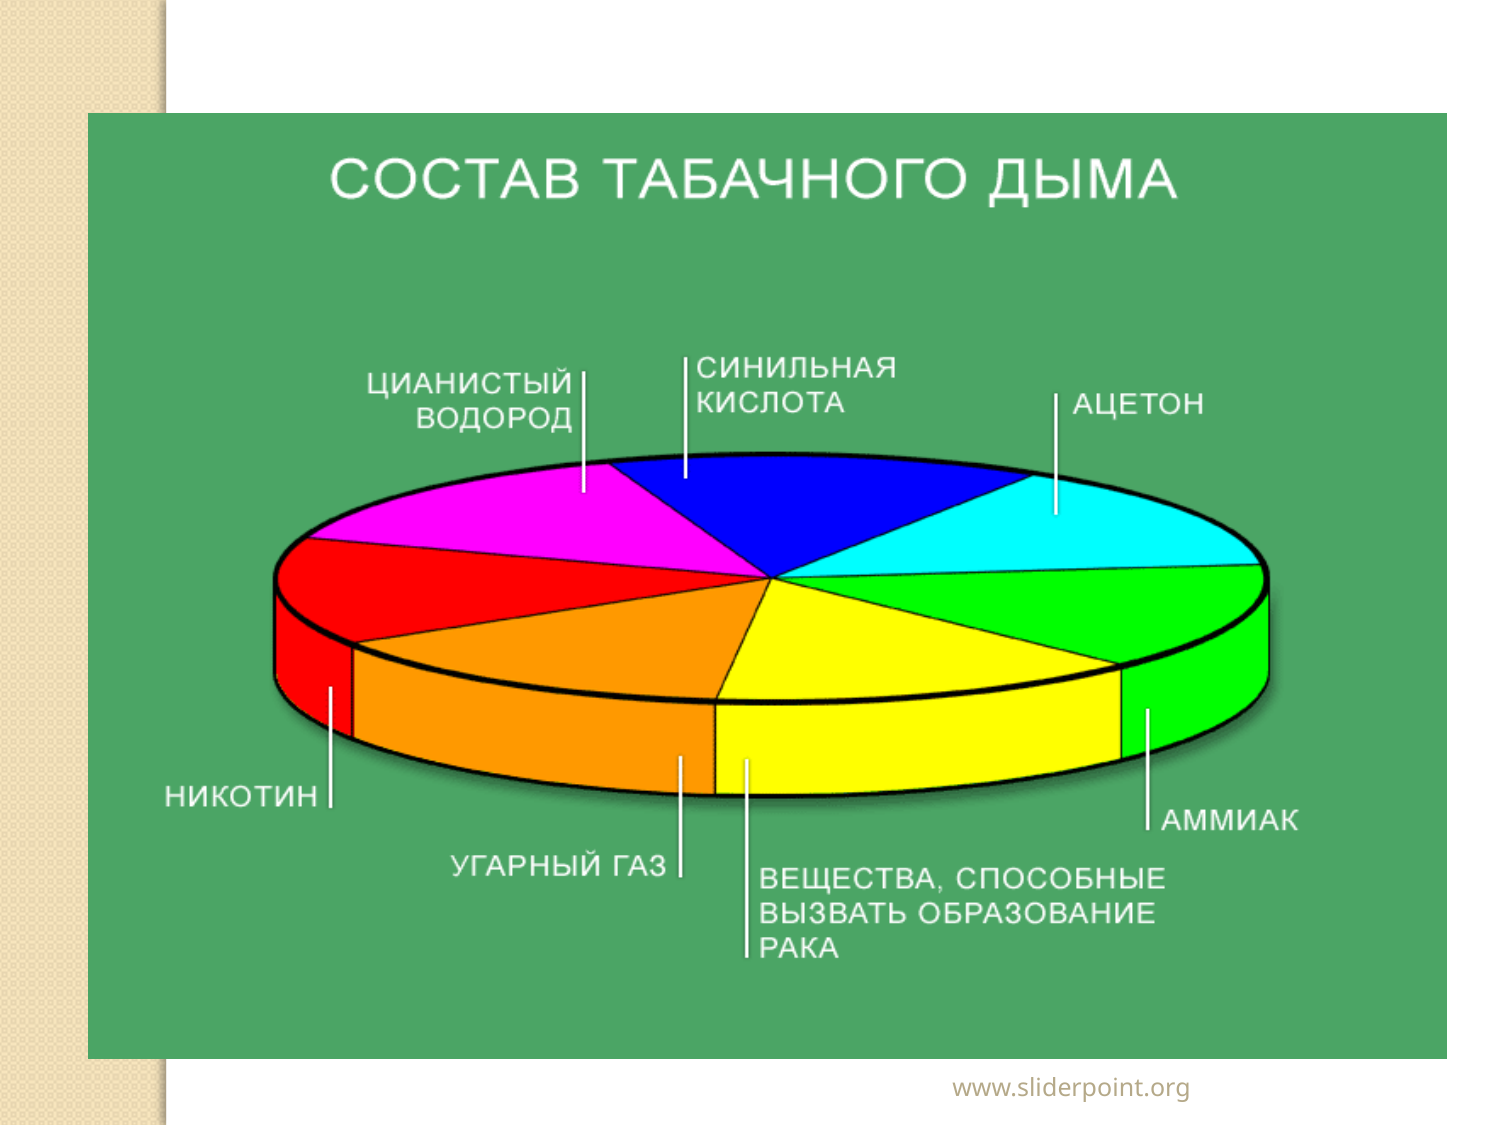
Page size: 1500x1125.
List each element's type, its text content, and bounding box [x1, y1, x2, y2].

footer www.sliderpoint.org [937, 1070, 1413, 1113]
picture [88, 113, 1447, 1059]
